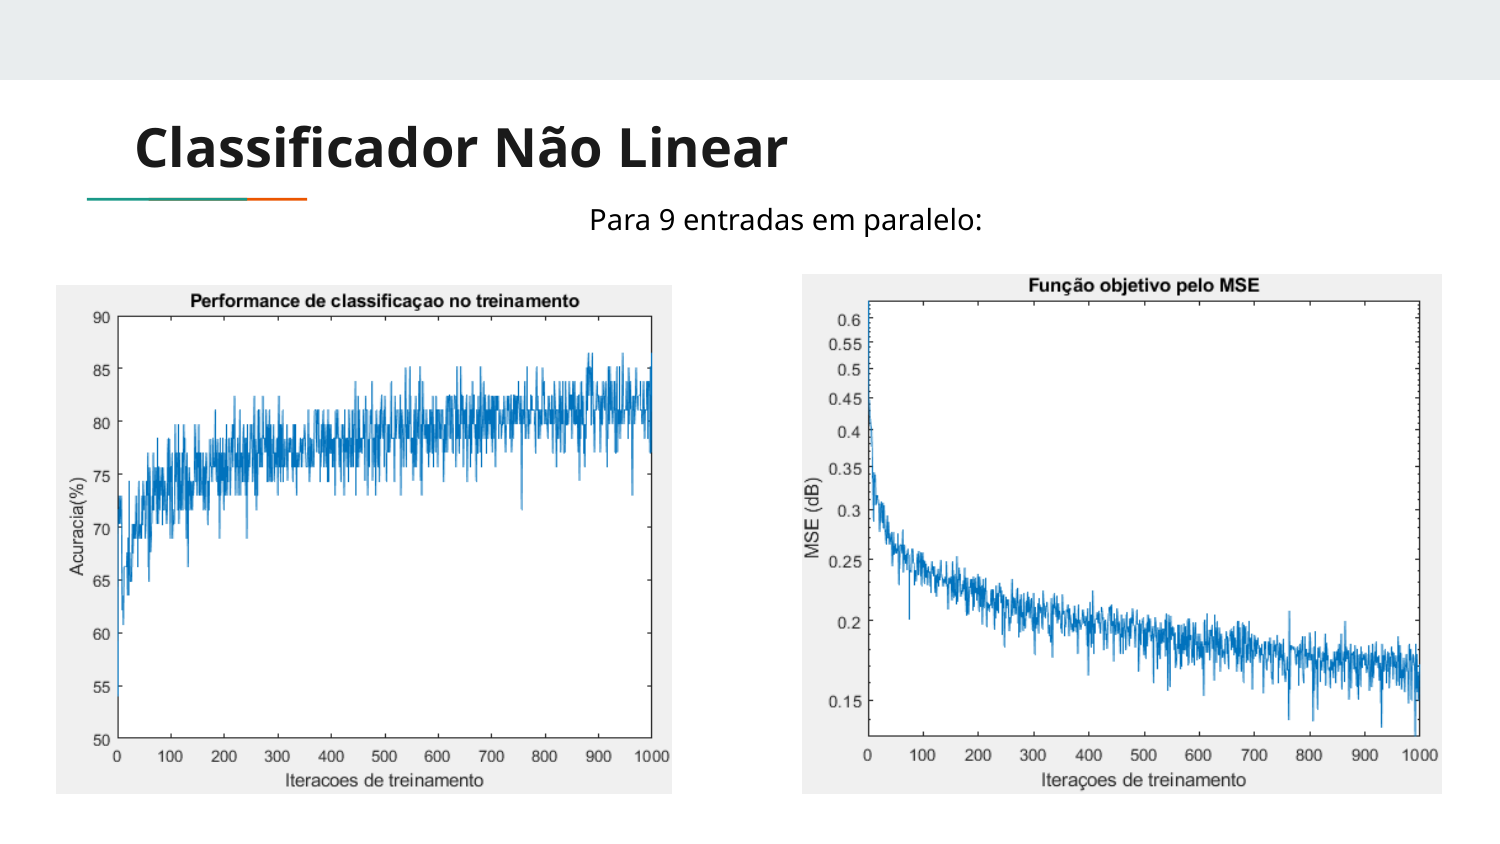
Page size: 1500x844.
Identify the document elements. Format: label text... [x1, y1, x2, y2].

text_box [352, 765, 757, 823]
text_box Para 9 entradas em paralelo: [499, 186, 1001, 275]
picture [56, 285, 673, 794]
picture [802, 273, 1443, 794]
title Classificador Não Linear [119, 98, 1500, 187]
